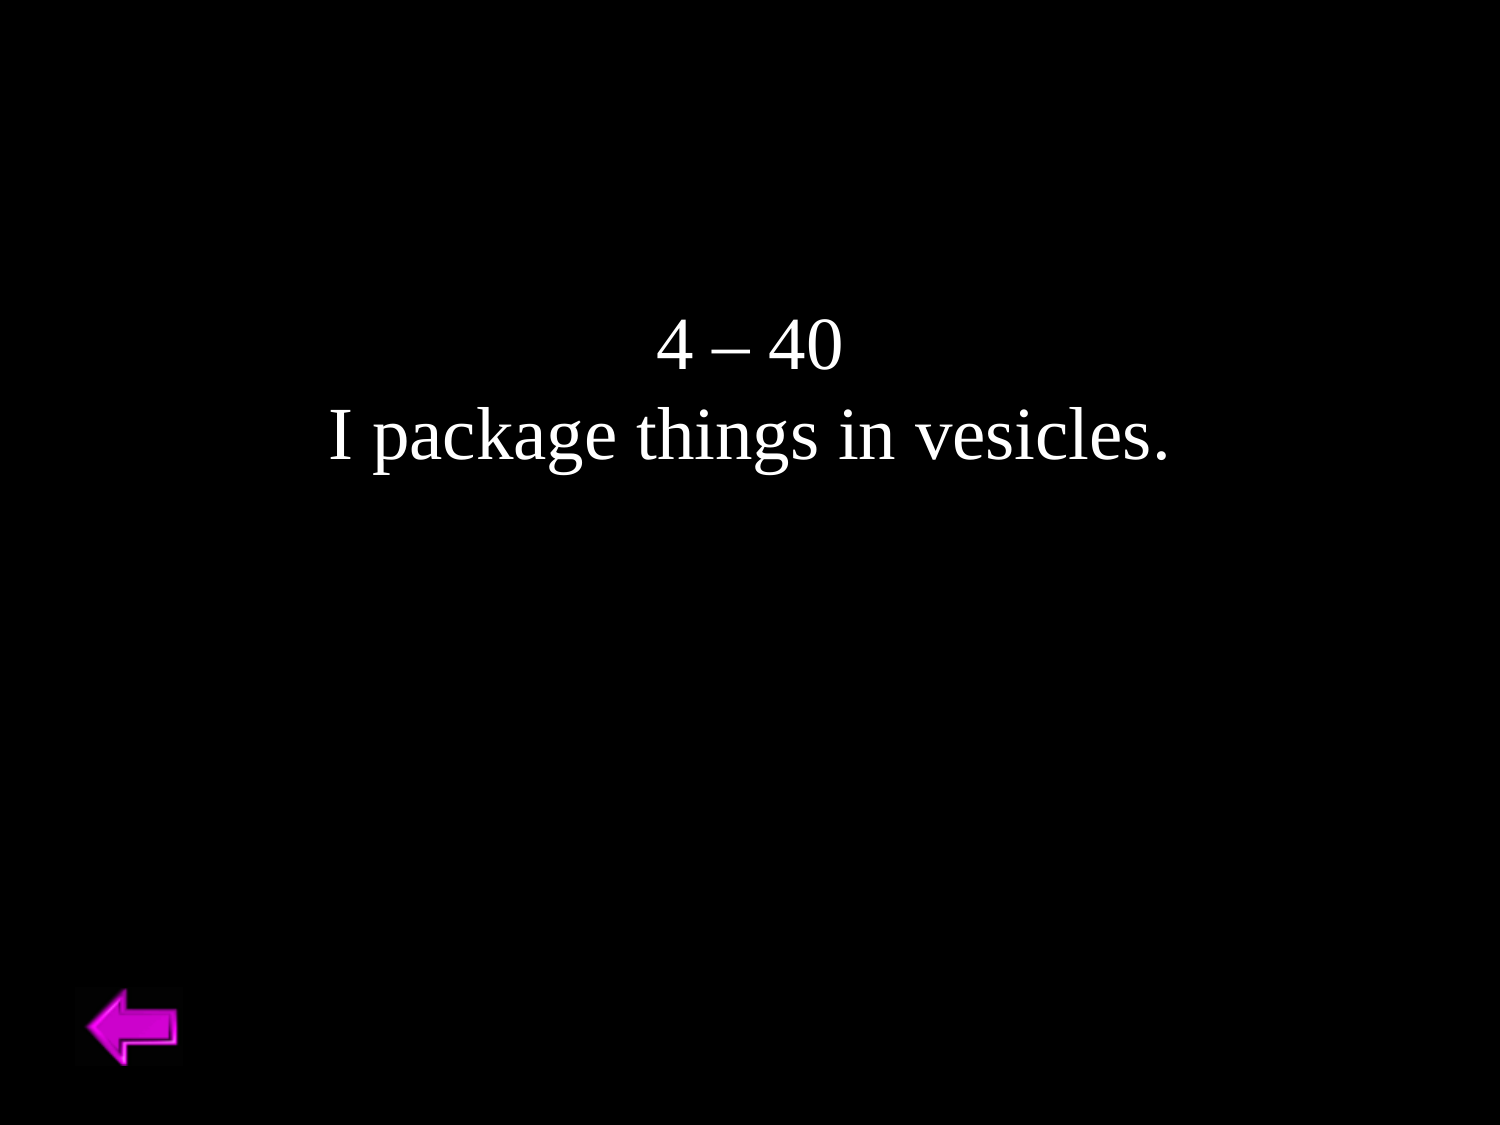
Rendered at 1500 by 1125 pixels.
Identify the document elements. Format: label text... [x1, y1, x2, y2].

picture [74, 987, 183, 1066]
text_box 4 – 40 I package things in vesicles. [12, 287, 1488, 483]
